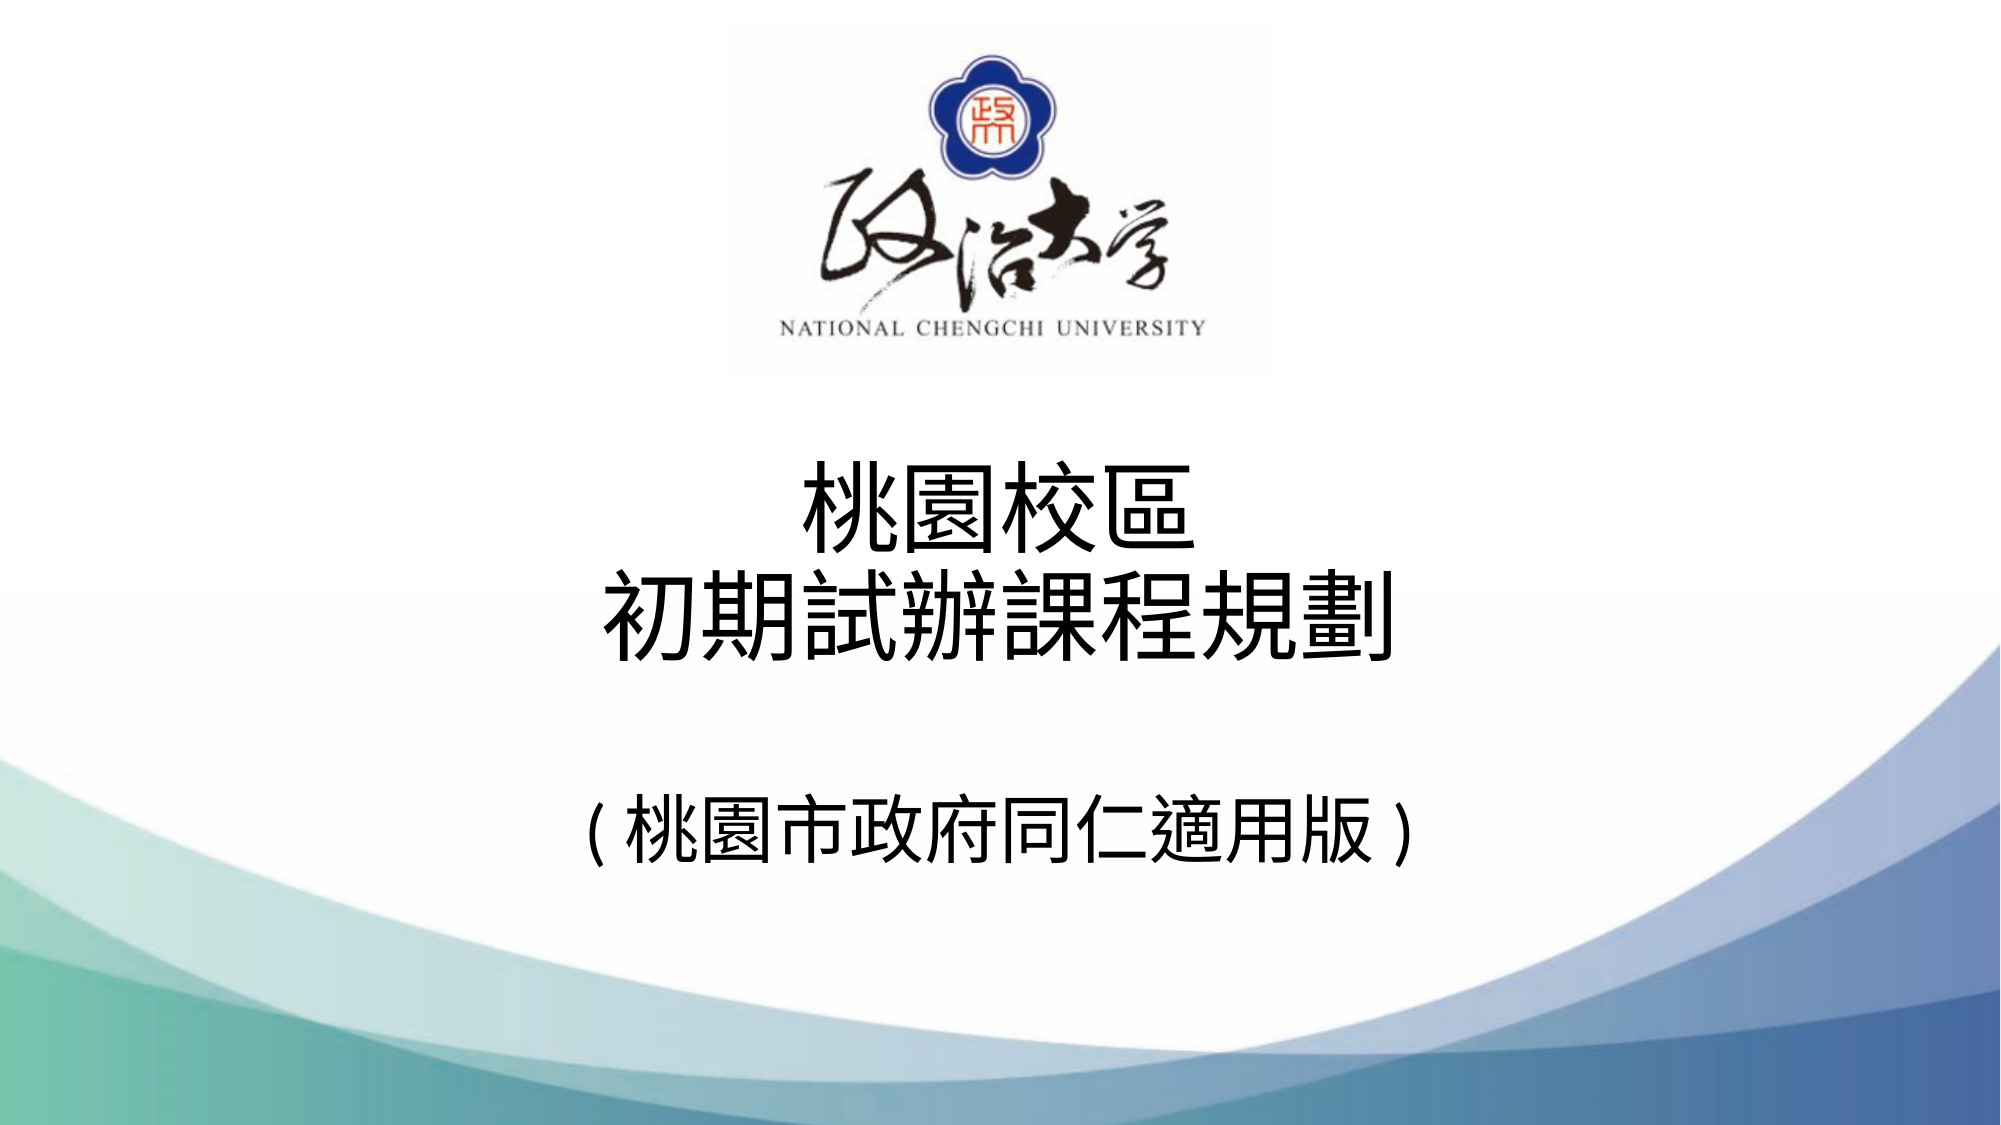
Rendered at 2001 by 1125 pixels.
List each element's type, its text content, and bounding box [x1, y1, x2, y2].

picture [0, 588, 2001, 1125]
title 桃園校區 初期試辦課程規劃 [249, 290, 1750, 683]
subtitle (桃園市政府同仁適用版) [249, 697, 1750, 969]
picture [725, 25, 1275, 290]
